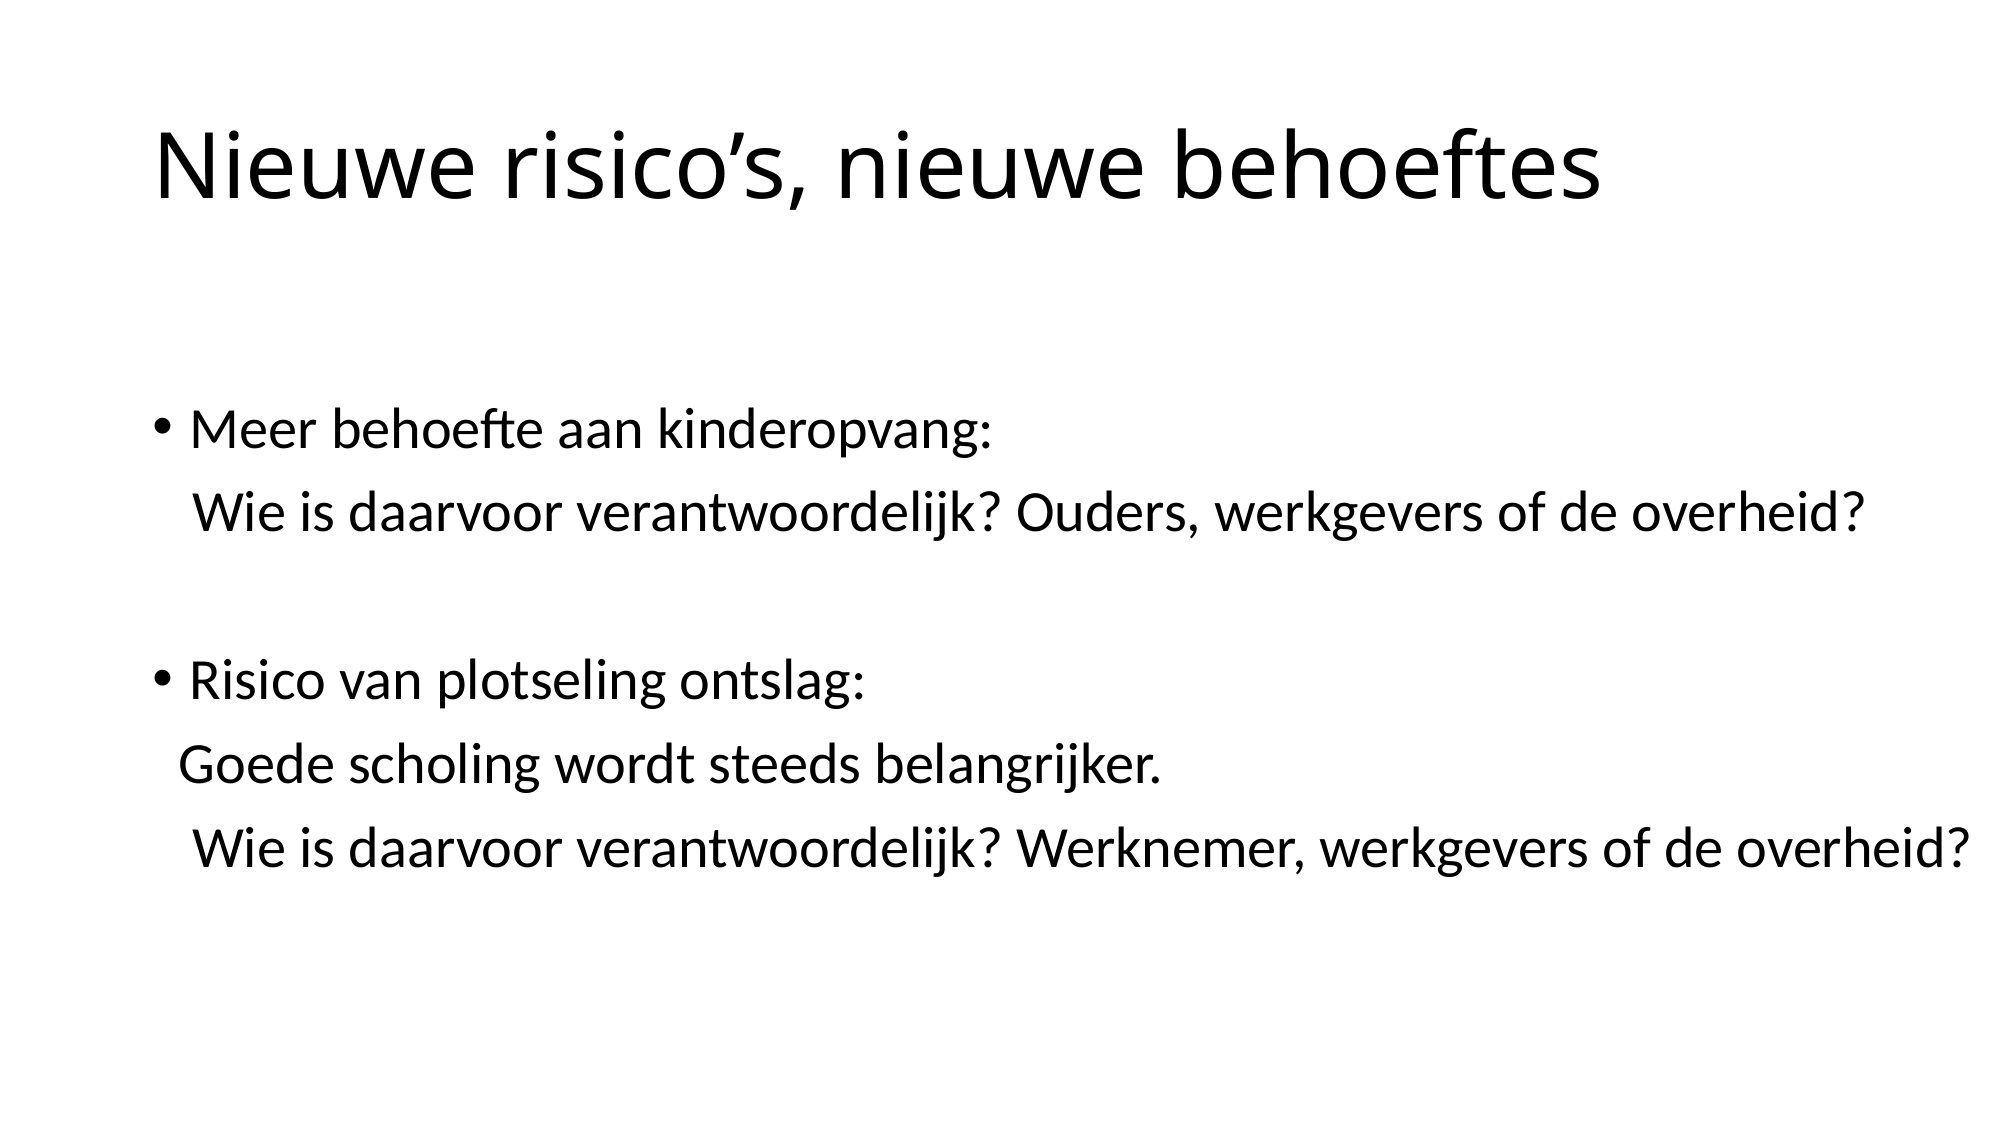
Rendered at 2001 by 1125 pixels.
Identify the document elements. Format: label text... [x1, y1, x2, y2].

title Nieuwe risico’s, nieuwe behoeftes [137, 59, 1863, 278]
list Meer behoefte aan kinderopvang: Wie is daarvoor verantwoordelijk? Ouders, werkgevers of de overheid? Risico van plotseling ontslag: Goede scholing wordt steeds belangrijker. Wie is daarvoor verantwoordelijk? Werknemer, werkgevers of de overheid? [137, 299, 2000, 1014]
